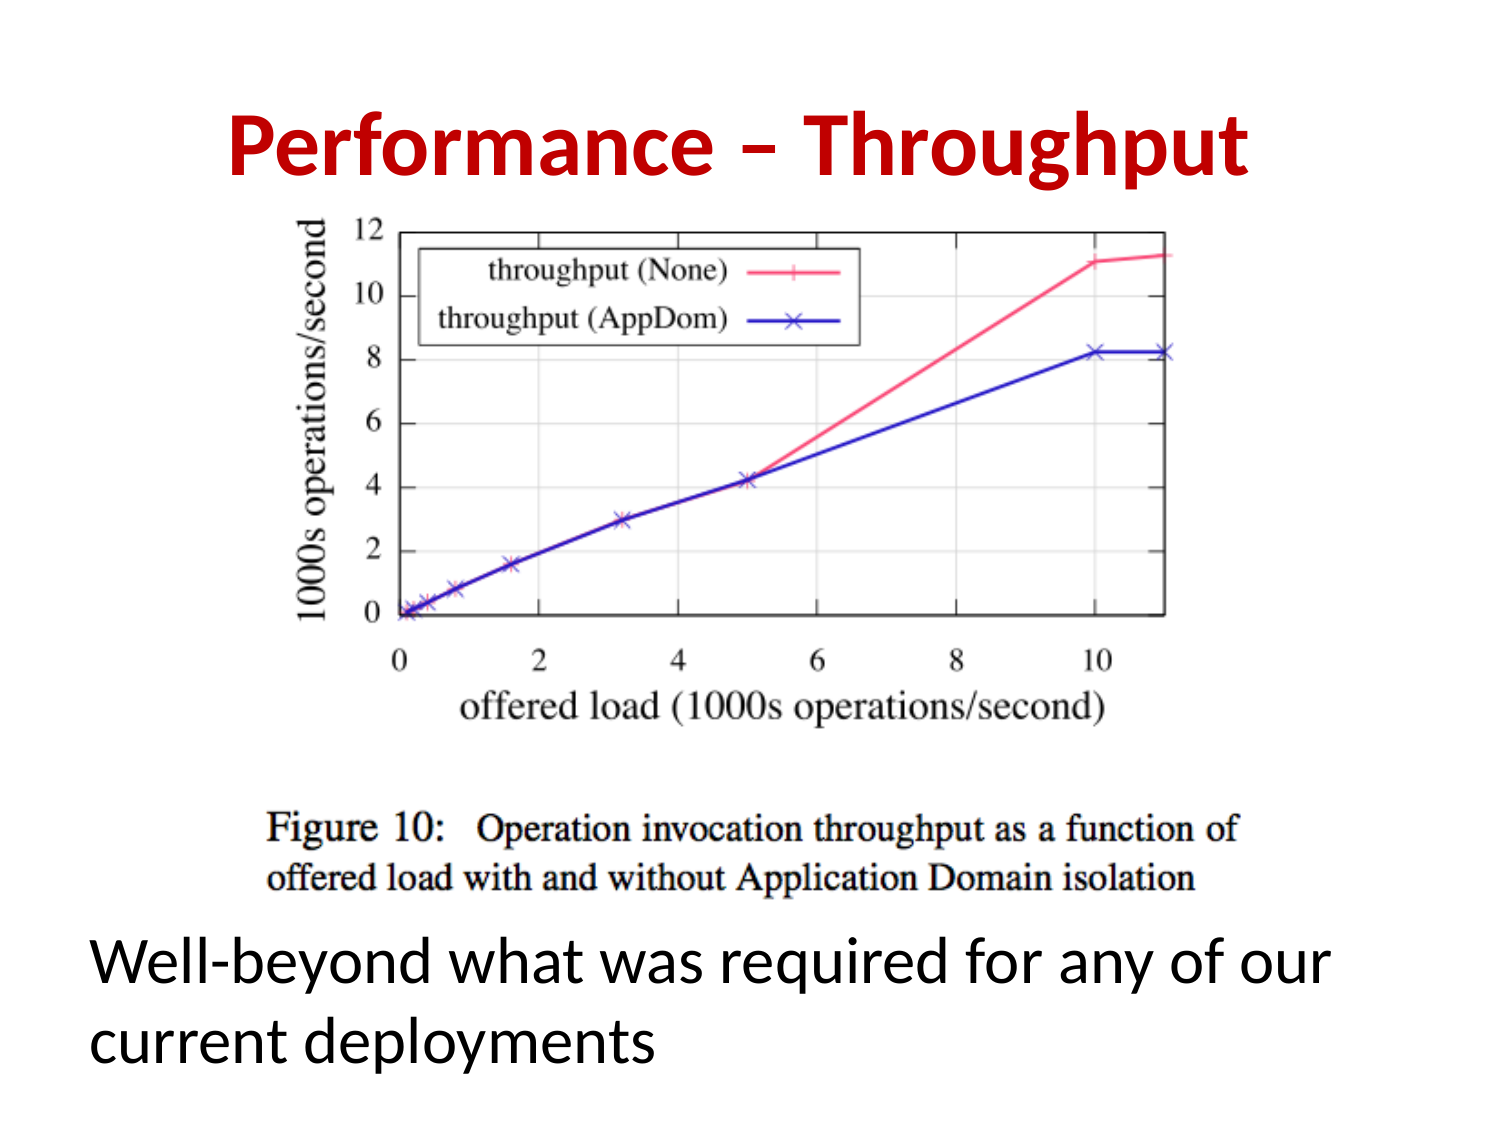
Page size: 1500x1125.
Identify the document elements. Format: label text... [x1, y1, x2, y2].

title Performance – Throughput [75, 45, 1425, 233]
text_box Well-beyond what was required for any of our current deployments [74, 909, 1425, 1085]
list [255, 192, 1253, 910]
